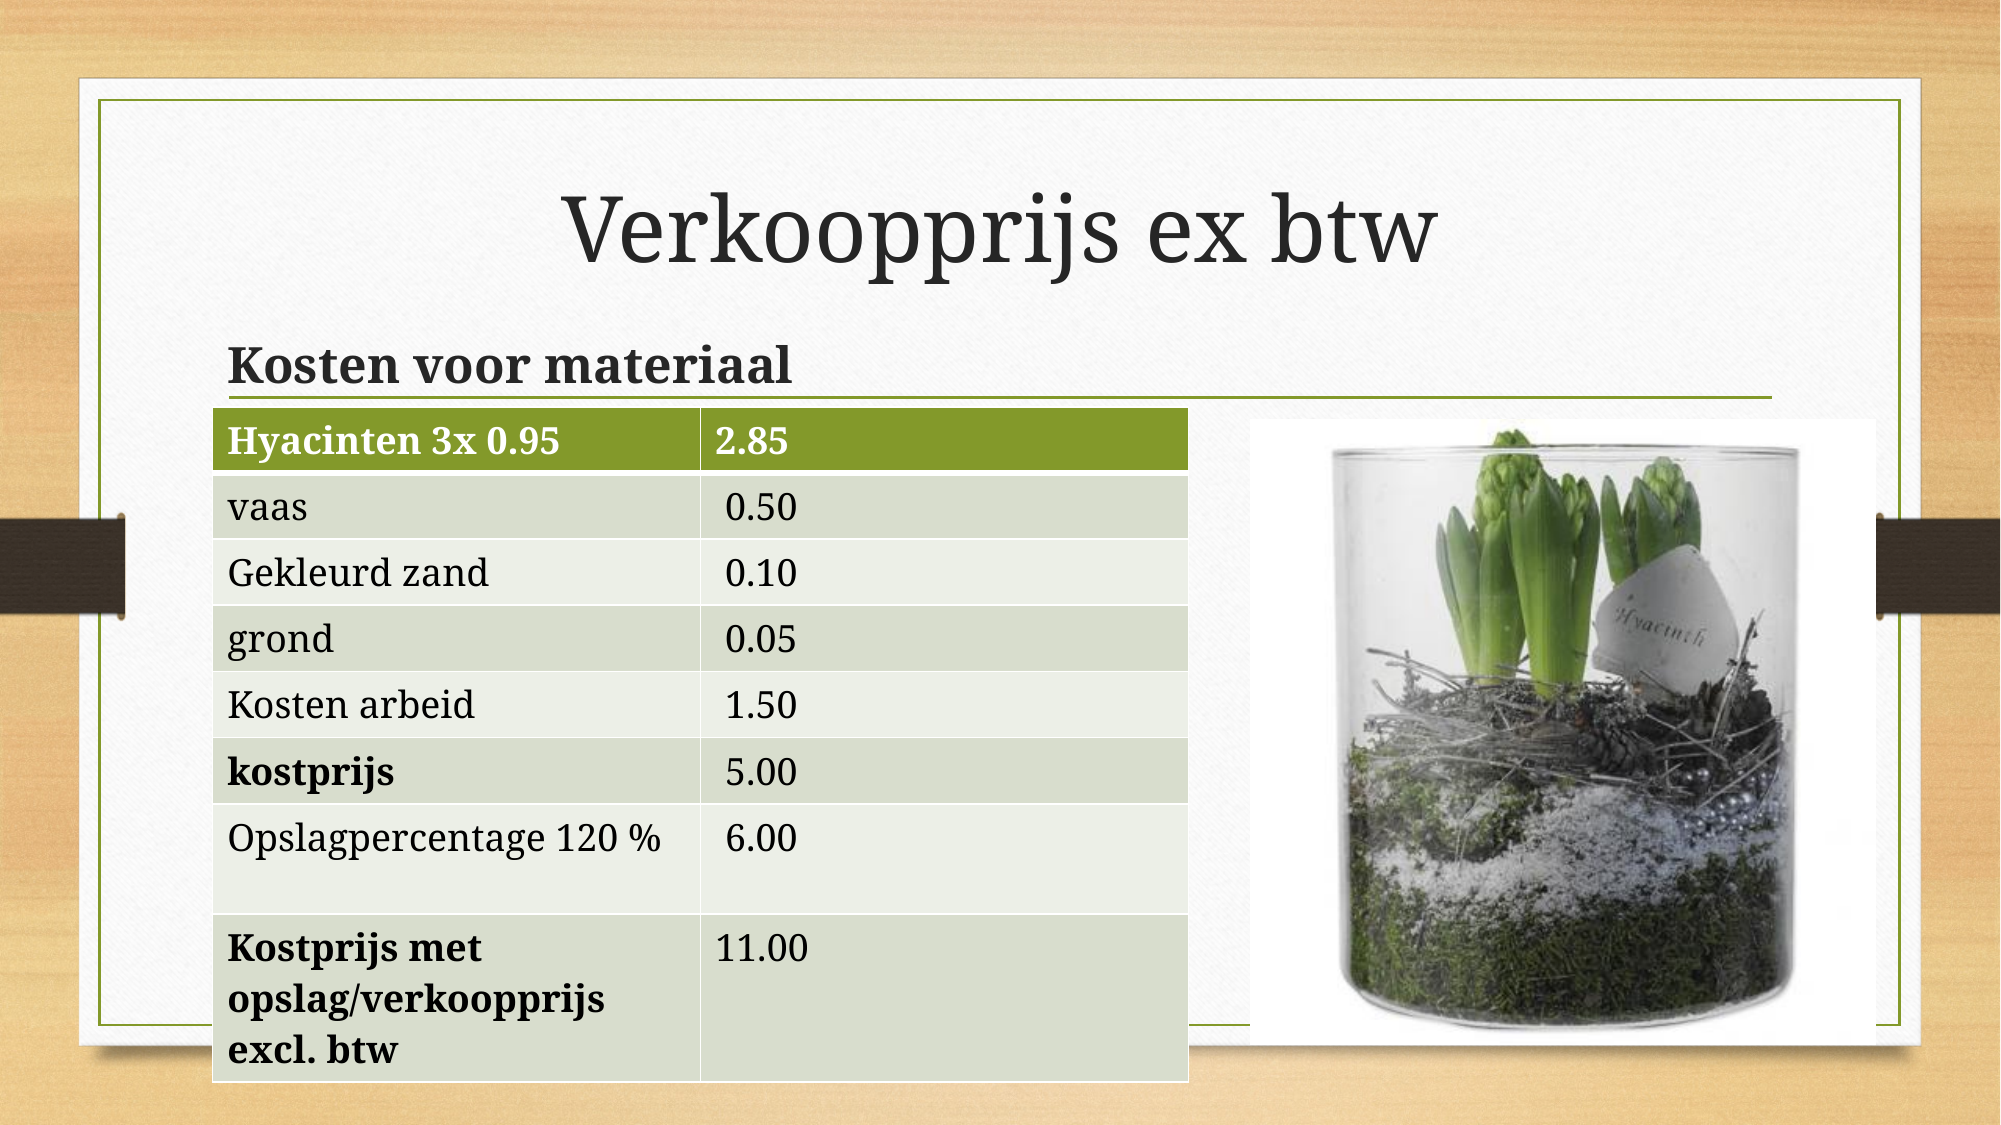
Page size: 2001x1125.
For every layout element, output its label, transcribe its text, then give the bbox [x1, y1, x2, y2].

title Verkoopprijs ex btw [212, 161, 1788, 290]
table_cell Opslagpercentage 120 % [213, 805, 700, 913]
table_cell vaas [213, 476, 700, 538]
table_cell Kostprijs met opslag/verkoopprijs excl. btw [213, 915, 700, 1081]
table_cell 0.05 [701, 606, 1188, 671]
table_cell 0.50 [701, 476, 1188, 538]
table_cell 1.50 [701, 672, 1188, 737]
list Kosten voor materiaal [212, 325, 1788, 964]
table_cell 6.00 [701, 805, 1188, 913]
table_cell kostprijs [213, 738, 700, 803]
table_cell 11.00 [701, 915, 1188, 1081]
table_cell Kosten arbeid [213, 672, 700, 737]
table_header Hyacinten 3x 0.95 [213, 408, 700, 470]
table_header 2.85 [701, 408, 1188, 470]
table_cell 5.00 [701, 738, 1188, 803]
table_cell Gekleurd zand [213, 540, 700, 604]
table_cell grond [213, 606, 700, 671]
picture [0, 0, 2001, 1125]
table_cell 0.10 [701, 540, 1188, 604]
